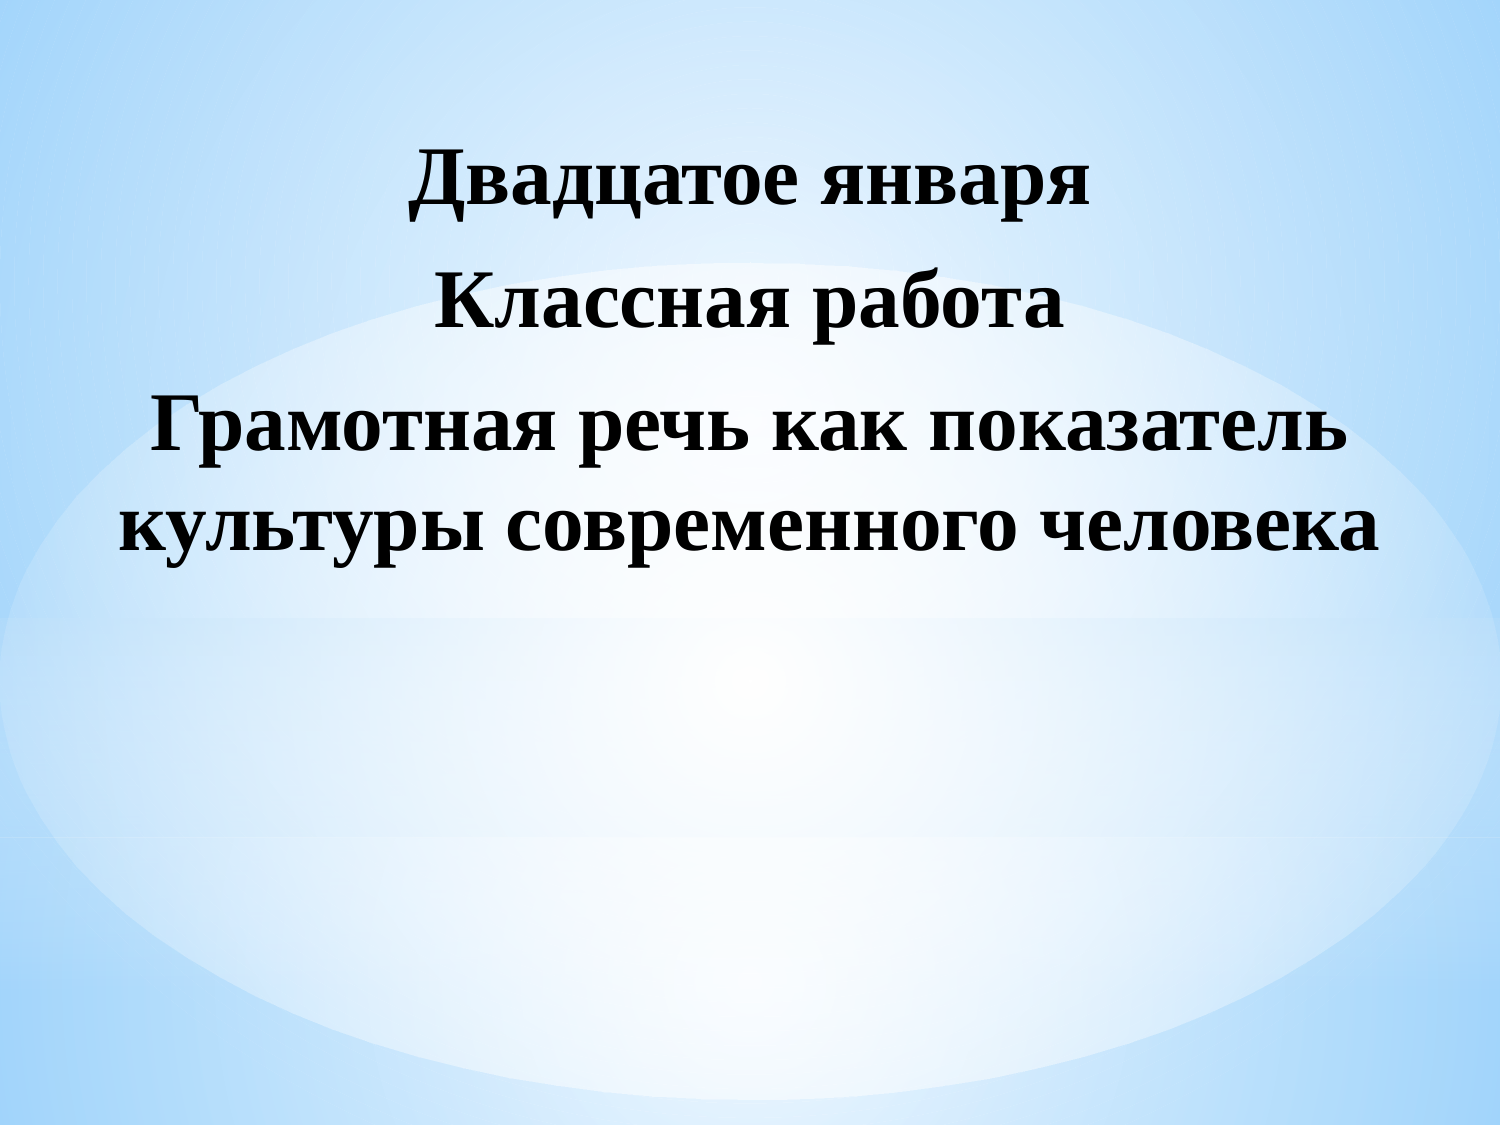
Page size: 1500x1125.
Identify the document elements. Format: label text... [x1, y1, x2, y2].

list Двадцатое января Классная работа Грамотная речь как показатель культуры современного человека [75, 113, 1425, 1038]
